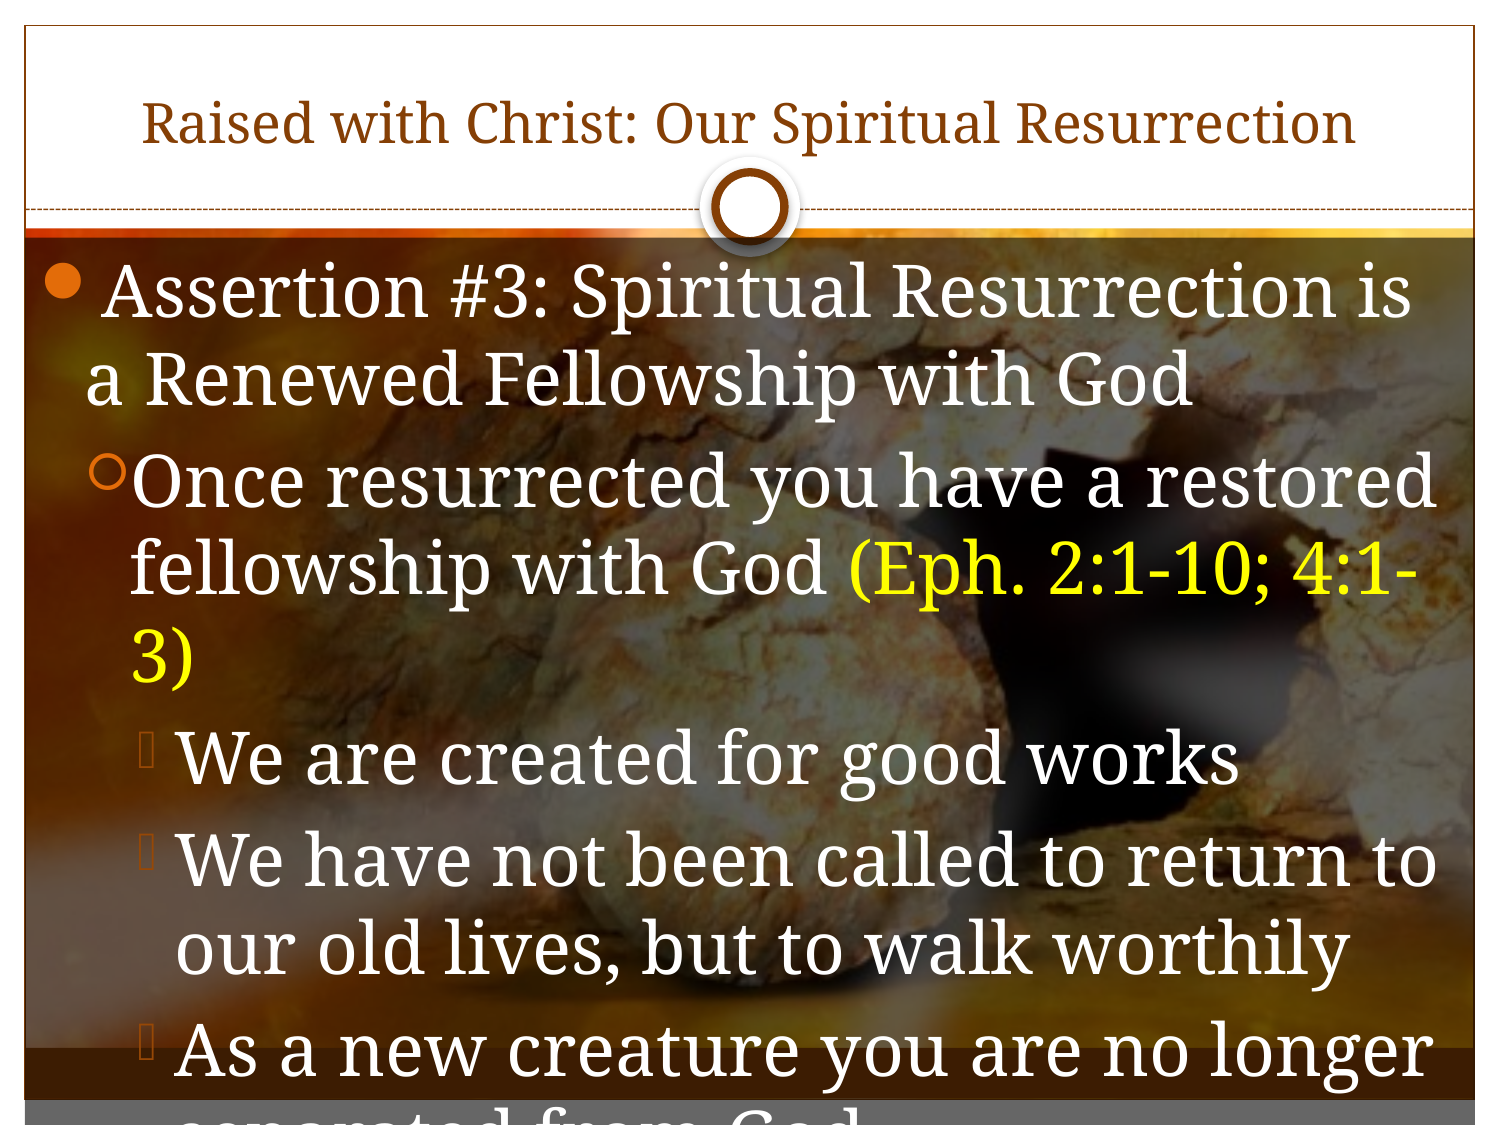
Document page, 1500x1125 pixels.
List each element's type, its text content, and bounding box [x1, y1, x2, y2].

picture [791, 229, 1473, 237]
title Raised with Christ: Our Spiritual Resurrection [24, 37, 1475, 162]
picture [26, 229, 709, 237]
list Assertion #3: Spiritual Resurrection is a Renewed Fellowship with God Once resurrected you have a restored fellowship with God (Eph. 2:1-10; 4:1-3) We are created for good works We have not been called to return to our old lives, but to walk worthily As a new creature you are no longer separated from God [24, 237, 1475, 1125]
